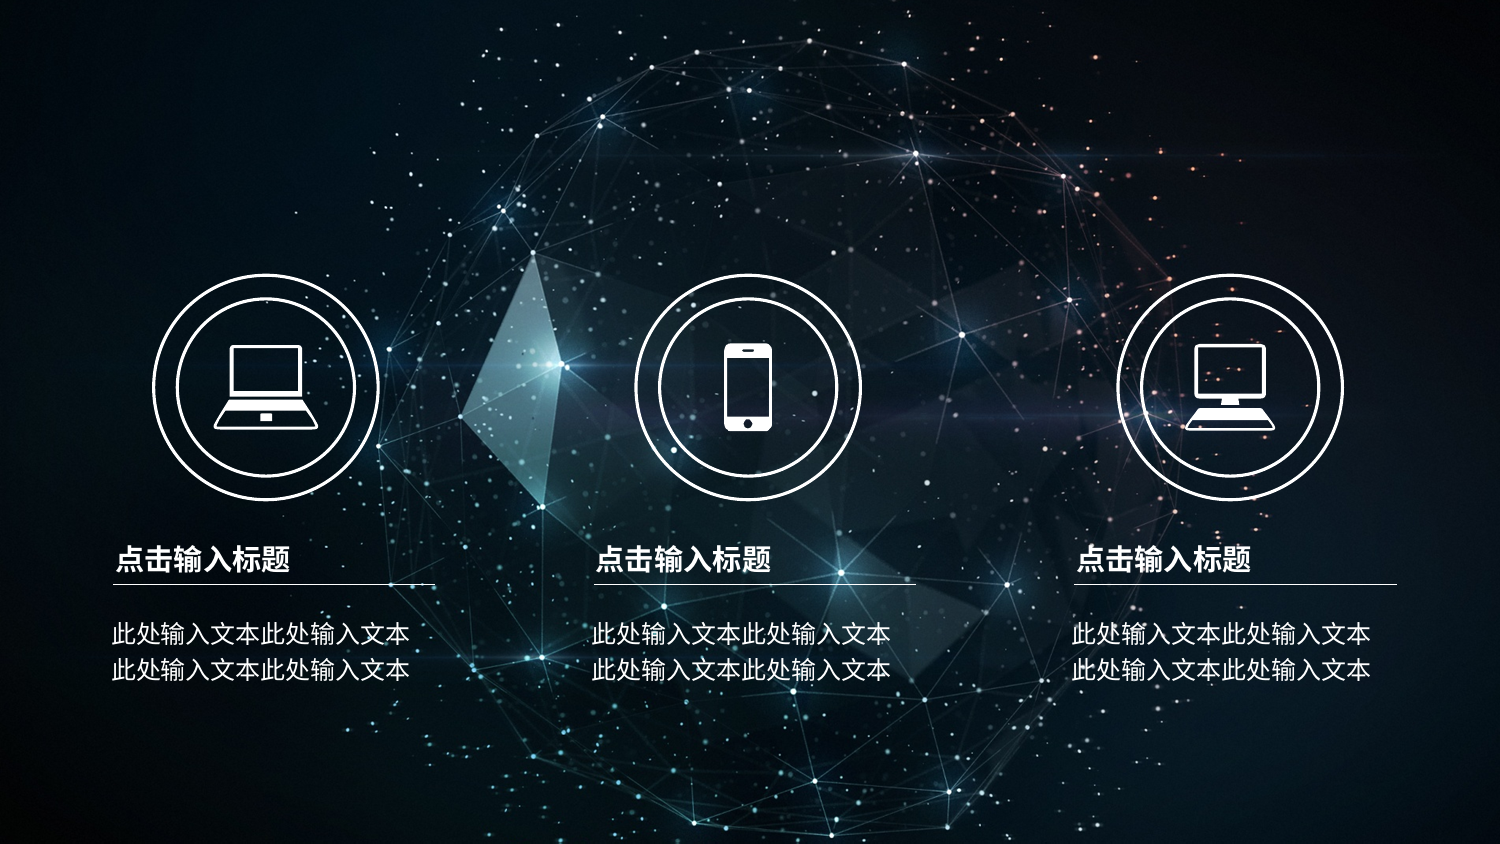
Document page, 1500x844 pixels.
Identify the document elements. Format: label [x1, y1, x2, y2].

text_box [1117, 274, 1343, 500]
text_box [1056, 533, 1397, 691]
text_box [96, 533, 436, 691]
text_box [635, 274, 861, 500]
text_box [1184, 343, 1276, 431]
text_box [153, 274, 379, 500]
picture [0, 0, 1500, 844]
text_box [213, 344, 319, 430]
text_box [576, 533, 917, 691]
